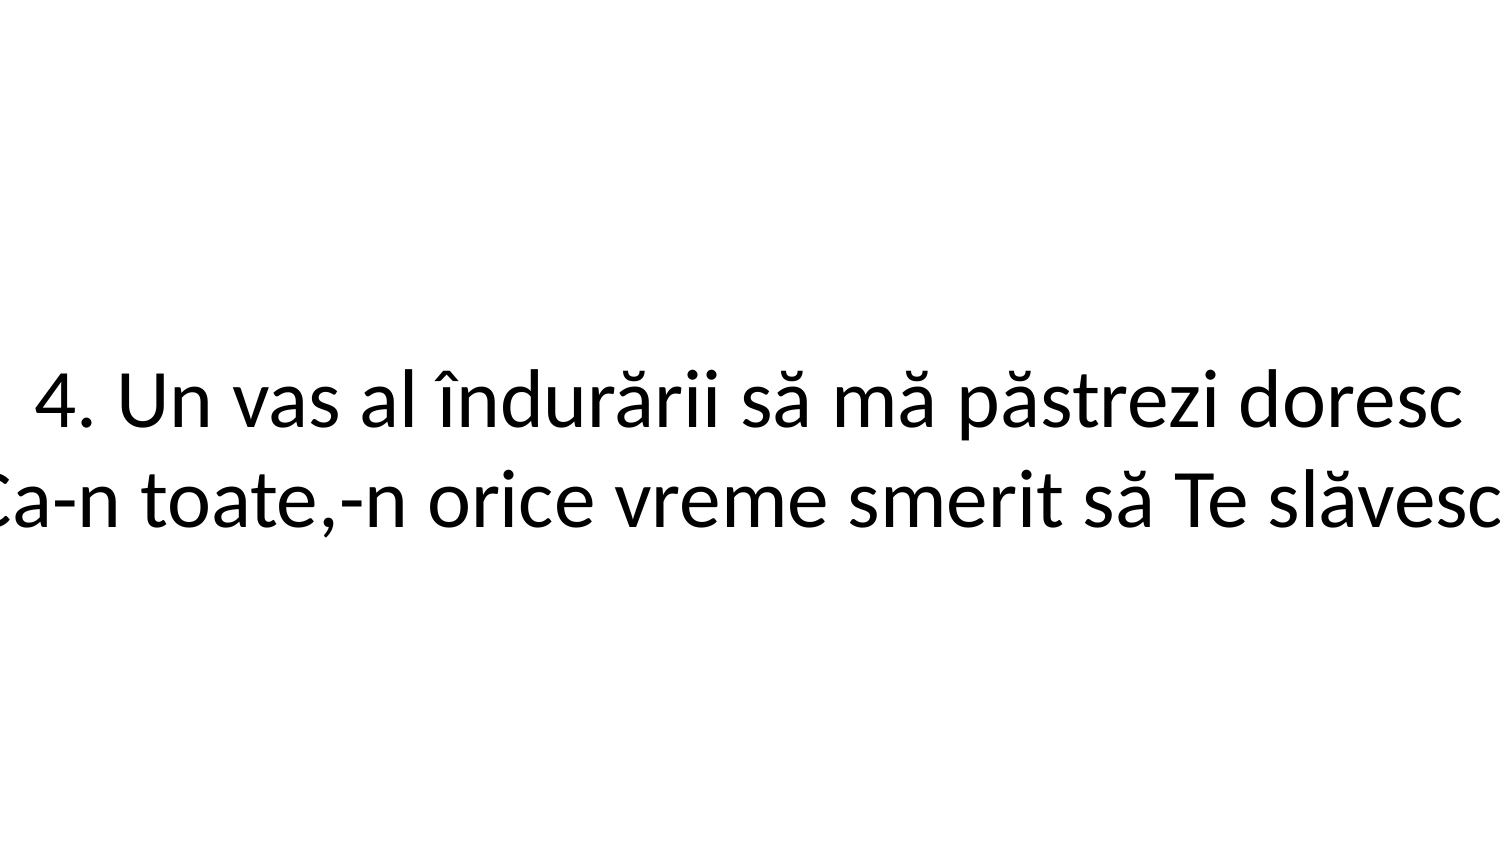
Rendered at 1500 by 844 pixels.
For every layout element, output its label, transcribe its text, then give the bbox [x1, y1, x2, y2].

text_box 4. Un vas al îndurării să mă păstrezi doresc Ca-n toate,-n orice vreme smerit să Te slăvesc! [0, 292, 1500, 552]
